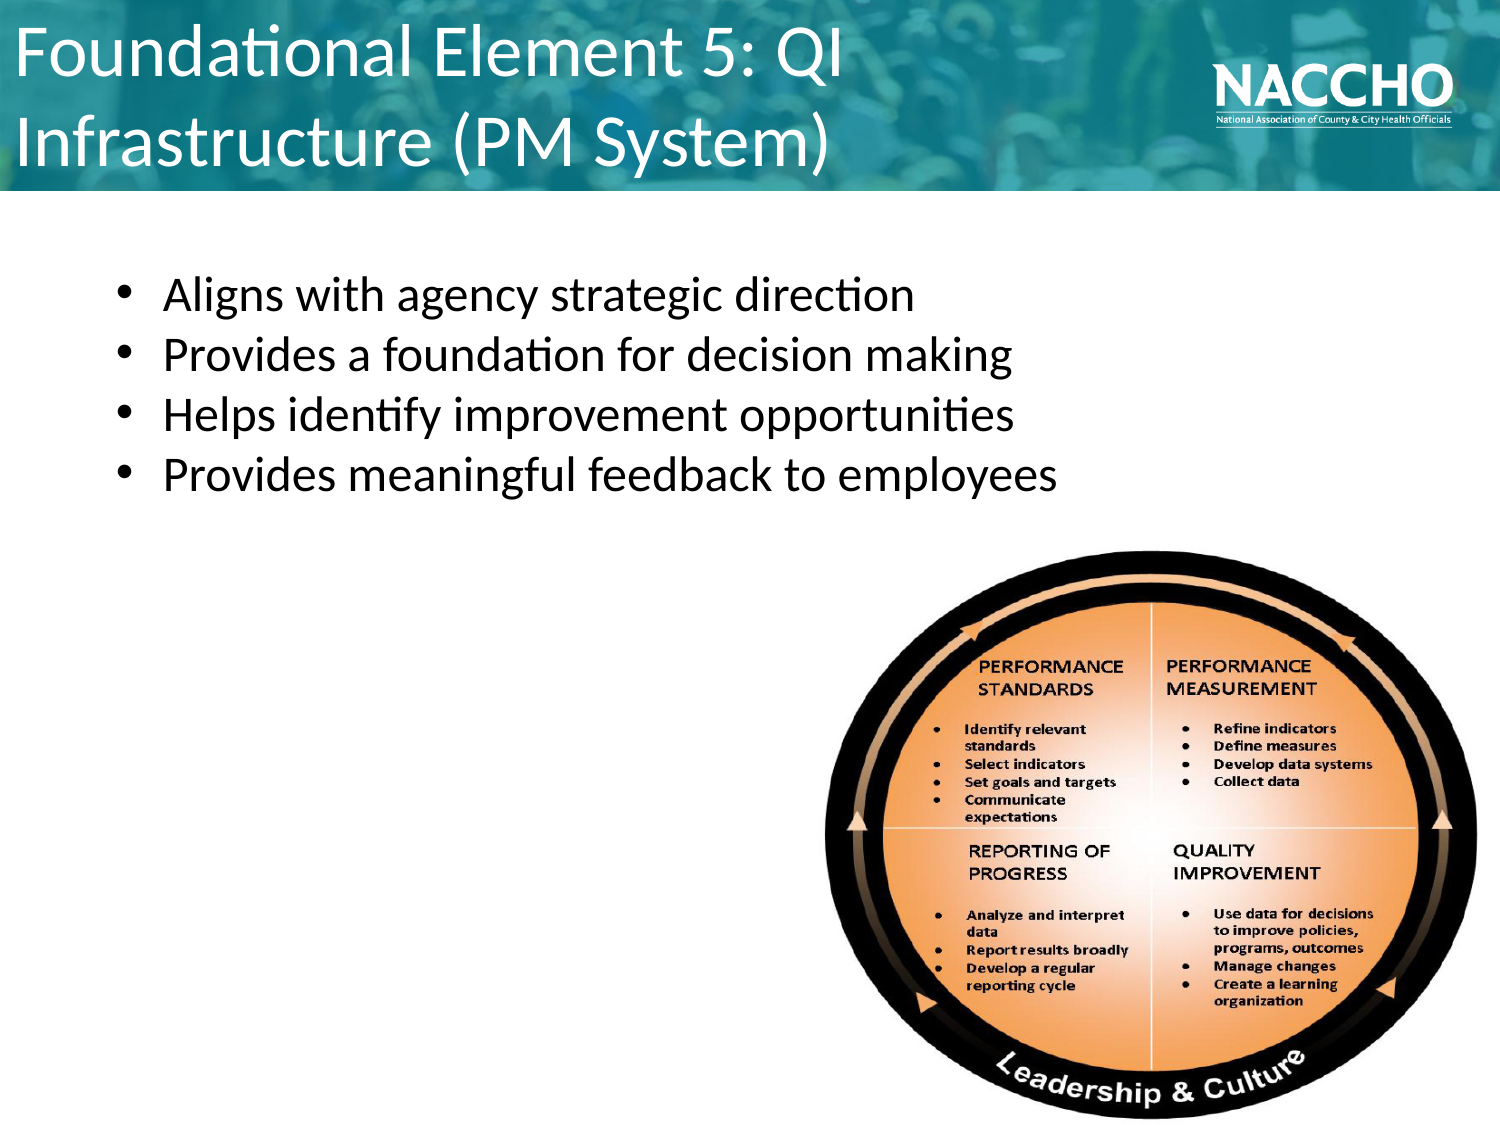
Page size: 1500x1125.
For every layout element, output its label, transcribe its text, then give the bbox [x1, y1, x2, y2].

text_box Aligns with agency strategic direction Provides a foundation for decision making Helps identify improvement opportunities Provides meaningful feedback to employees [26, 254, 1370, 554]
picture [795, 533, 1500, 1125]
picture [0, 0, 1500, 192]
